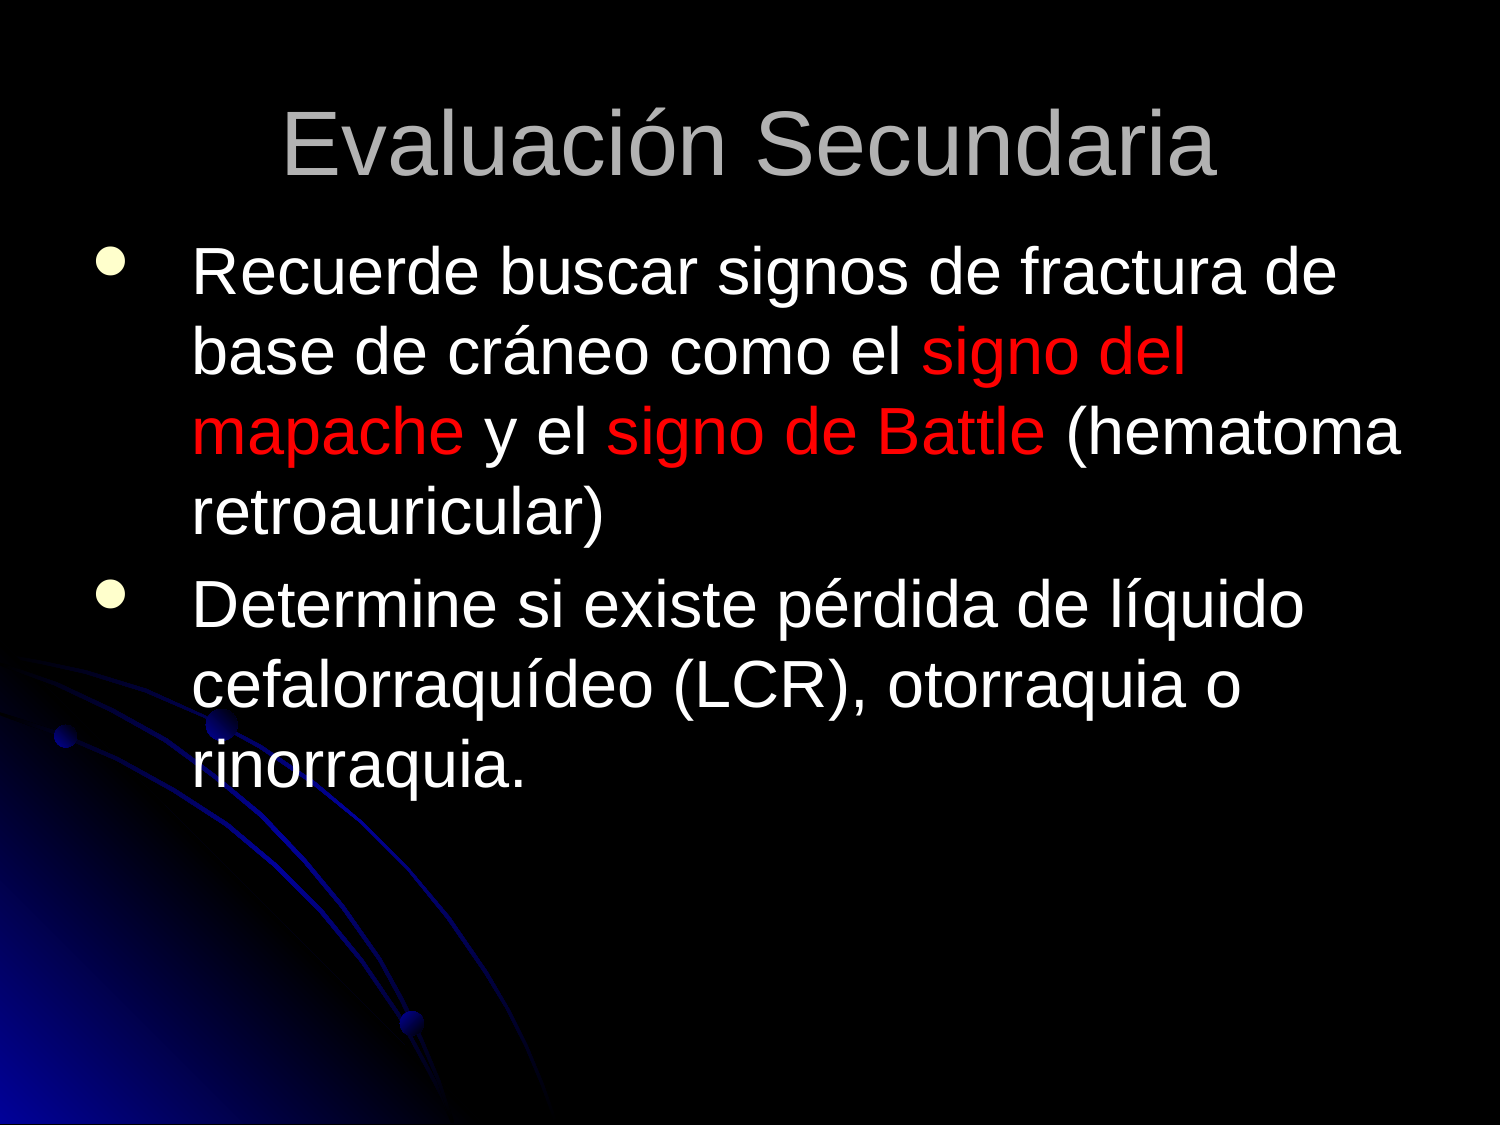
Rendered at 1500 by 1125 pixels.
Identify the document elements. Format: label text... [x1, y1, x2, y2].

title Evaluación Secundaria [74, 45, 1426, 233]
list Recuerde buscar signos de fractura de base de cráneo como el signo del mapache y el signo de Battle (hematoma retroauricular) Determine si existe pérdida de líquido cefalorraquídeo (LCR), otorraquia o rinorraquia. [76, 219, 1428, 964]
